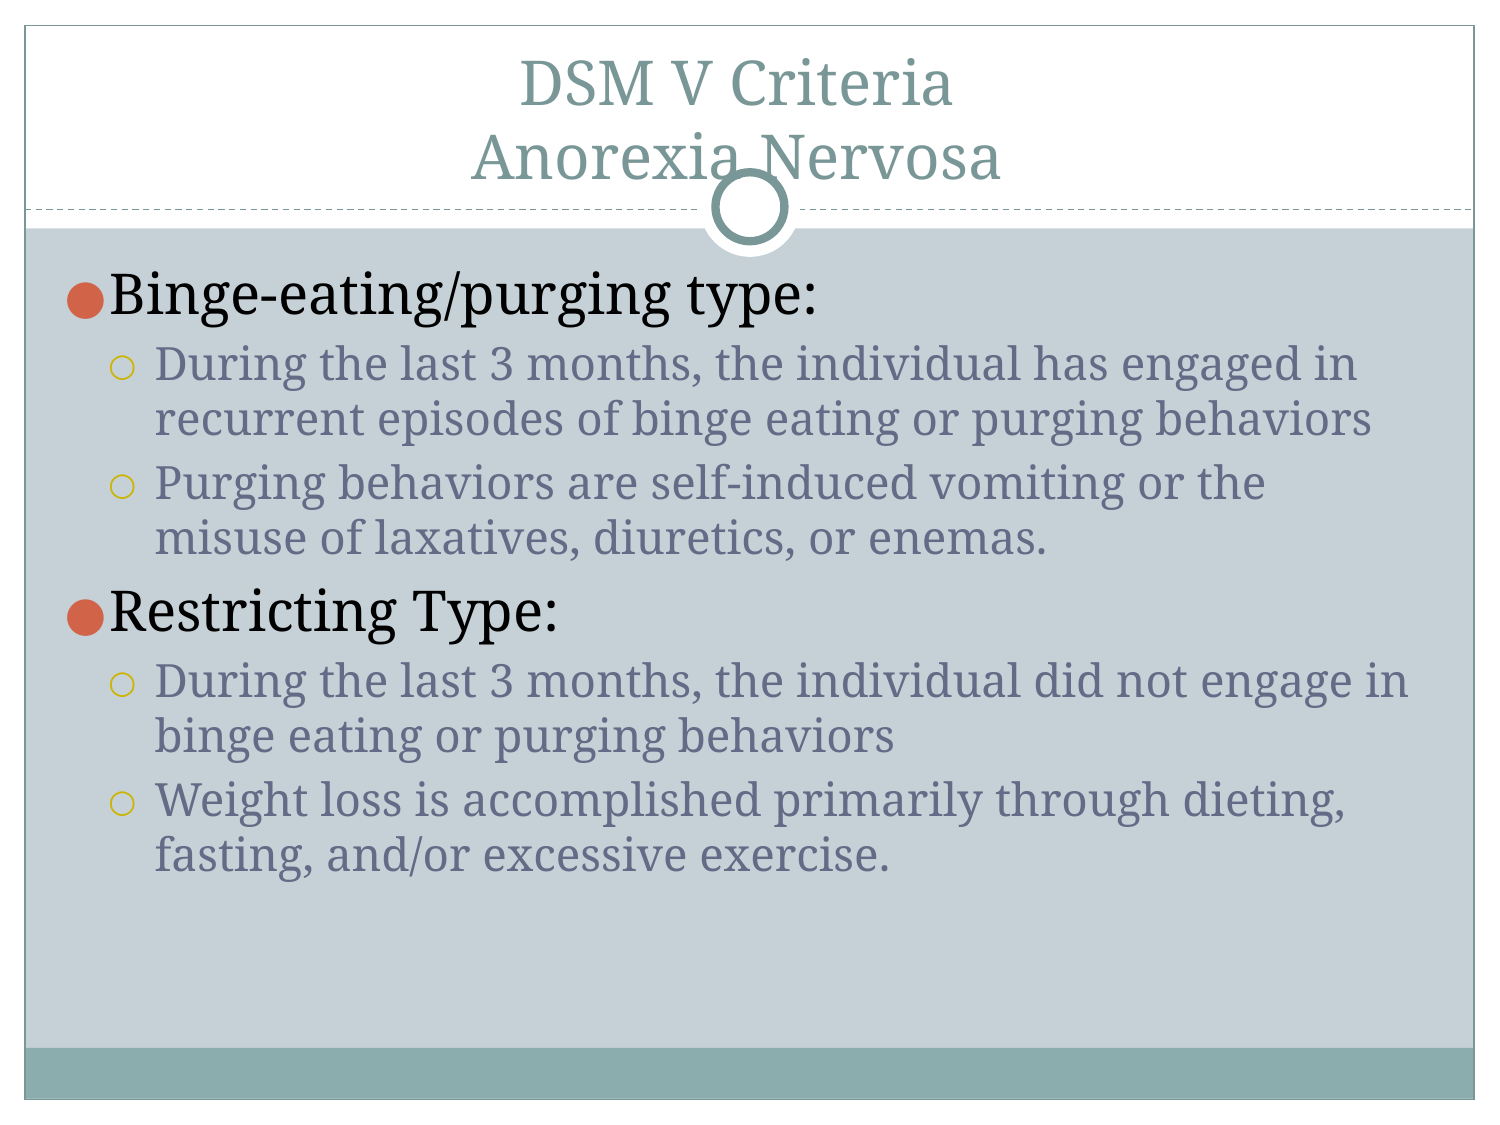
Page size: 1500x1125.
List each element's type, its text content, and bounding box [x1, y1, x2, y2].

title DSM V Criteria Anorexia Nervosa [37, 24, 1438, 200]
list Binge-eating/purging type: During the last 3 months, the individual has engaged in recurrent episodes of binge eating or purging behaviors Purging behaviors are self-induced vomiting or the misuse of laxatives, diuretics, or enemas. Restricting Type: During the last 3 months, the individual did not engage in binge eating or purging behaviors Weight loss is accomplished primarily through dieting, fasting, and/or excessive exercise. [49, 250, 1445, 1001]
